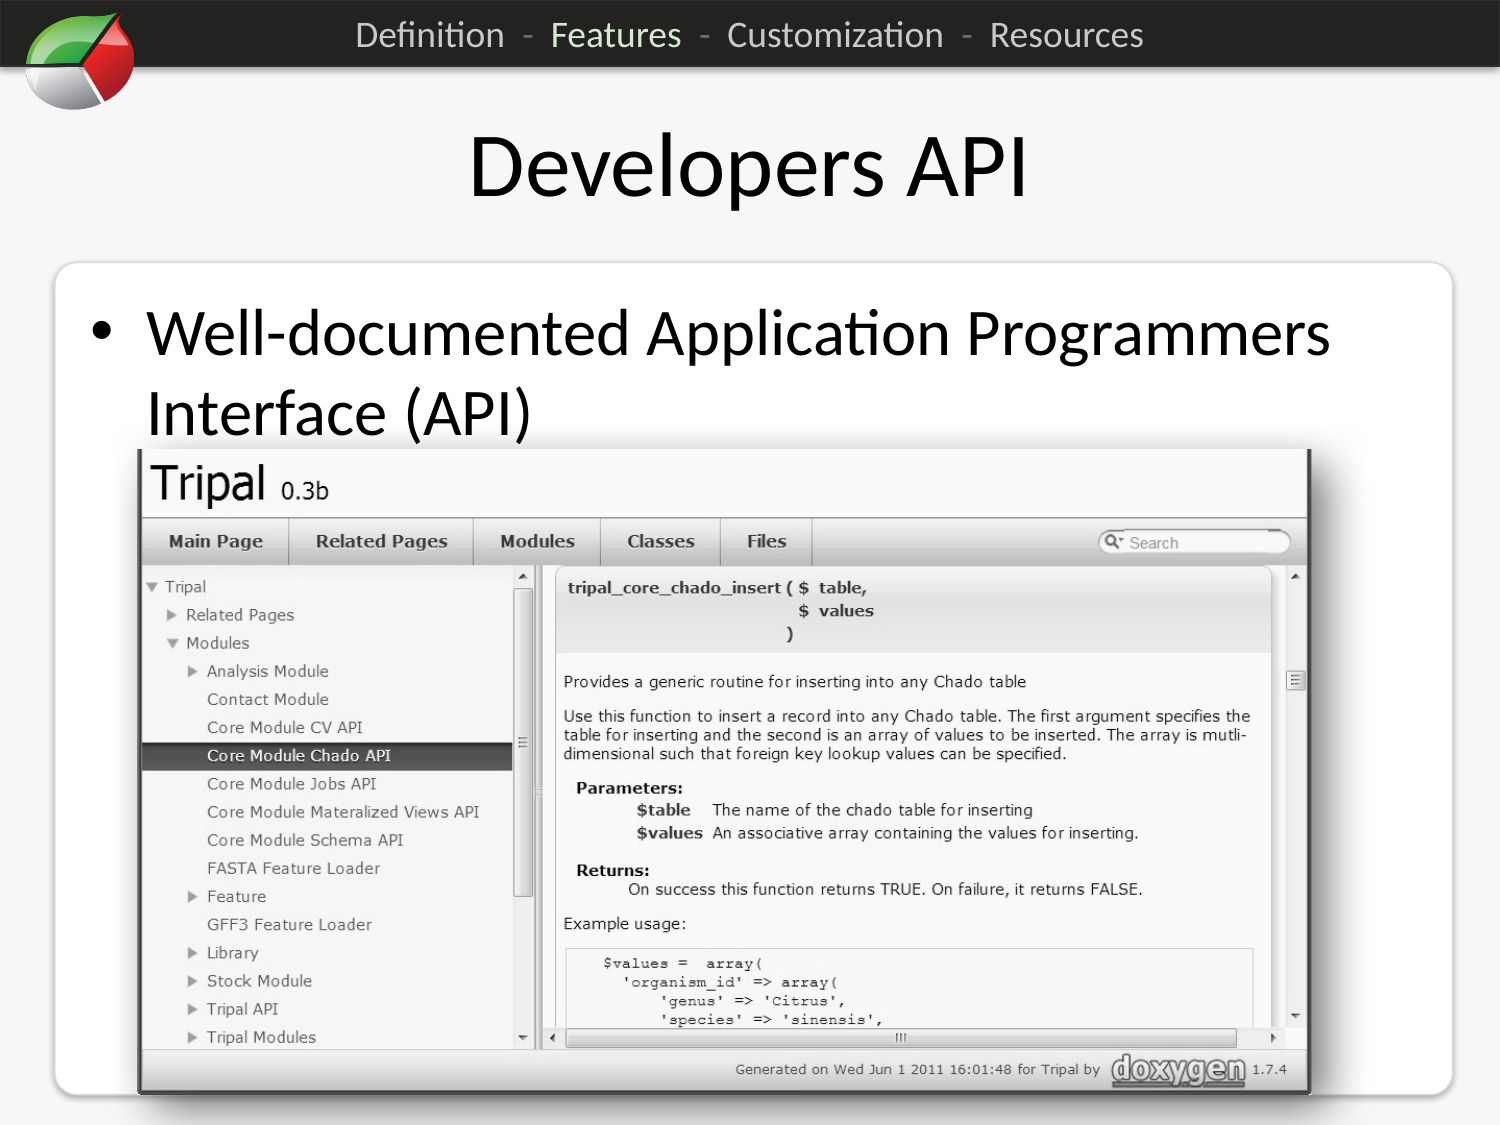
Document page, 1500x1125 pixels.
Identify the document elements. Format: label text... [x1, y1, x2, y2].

text_box Definition - Features - Customization - Resources [0, 0, 1500, 67]
text_box [53, 261, 1454, 1096]
list Well-documented Application Programmers Interface (API) [75, 281, 1425, 1076]
picture [24, 6, 138, 112]
title Developers API [75, 76, 1425, 254]
picture [137, 449, 1312, 1095]
